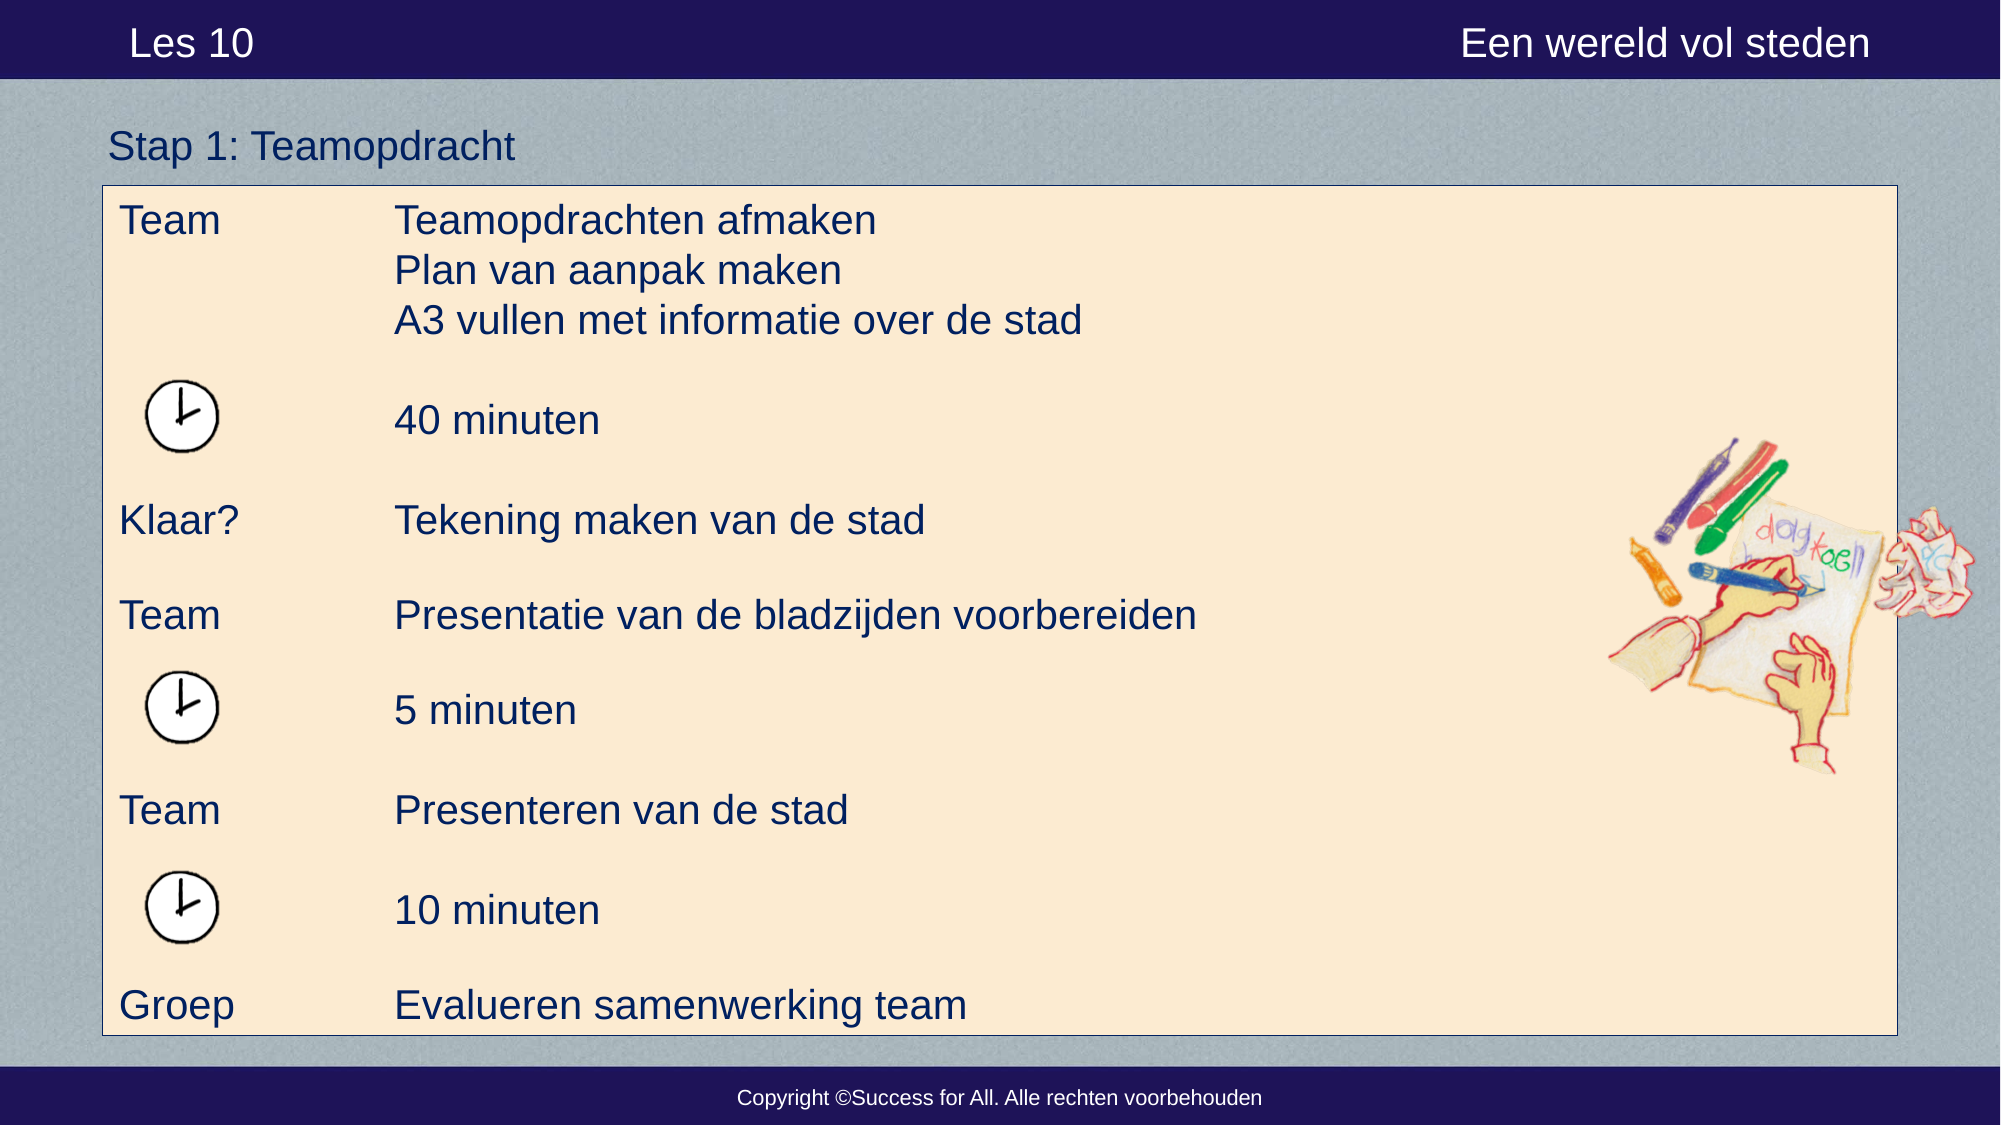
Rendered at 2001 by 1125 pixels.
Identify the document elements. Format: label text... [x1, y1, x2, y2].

text_box Copyright ©Success for All. Alle rechten voorbehouden [0, 1076, 2000, 1125]
picture [0, 0, 2001, 1125]
text_box Team Teamopdrachten afmaken Plan van aanpak maken A3 vullen met informatie over de stad 40 minuten Klaar? Tekening maken van de stad Team Presentatie van de bladzijden voorbereiden 5 minuten Team Presenteren van de stad 10 minuten Groep Evalueren samenwerking team [102, 185, 1898, 1036]
text_box Een wereld vol steden [999, 8, 1886, 73]
text_box Stap 1: Teamopdracht [92, 111, 886, 177]
text_box Les 10 [114, 8, 354, 73]
